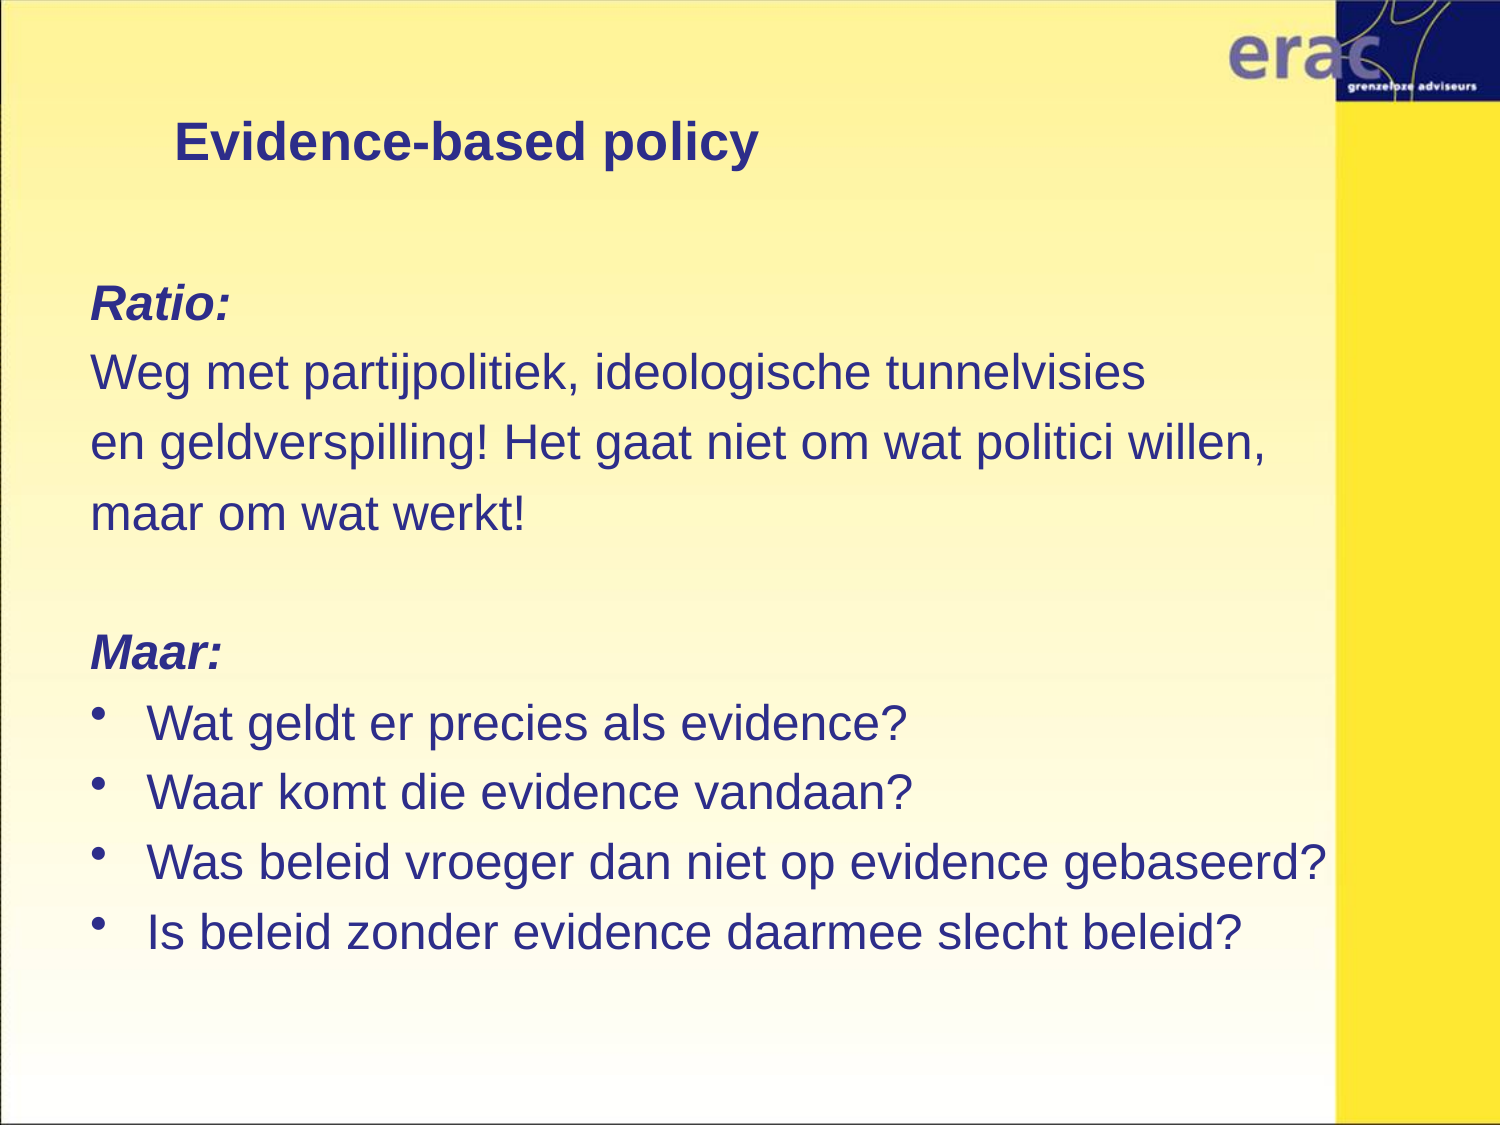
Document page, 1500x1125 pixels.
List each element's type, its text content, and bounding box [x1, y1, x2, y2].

list Ratio: Weg met partijpolitiek, ideologische tunnelvisies en geldverspilling! Het gaat niet om wat politici willen, maar om wat werkt! Maar: Wat geldt er precies als evidence? Waar komt die evidence vandaan? Was beleid vroeger dan niet op evidence gebaseerd? Is beleid zonder evidence daarmee slecht beleid? [75, 262, 1425, 1005]
title Evidence-based policy [159, 45, 1341, 233]
picture [0, 0, 1500, 1125]
